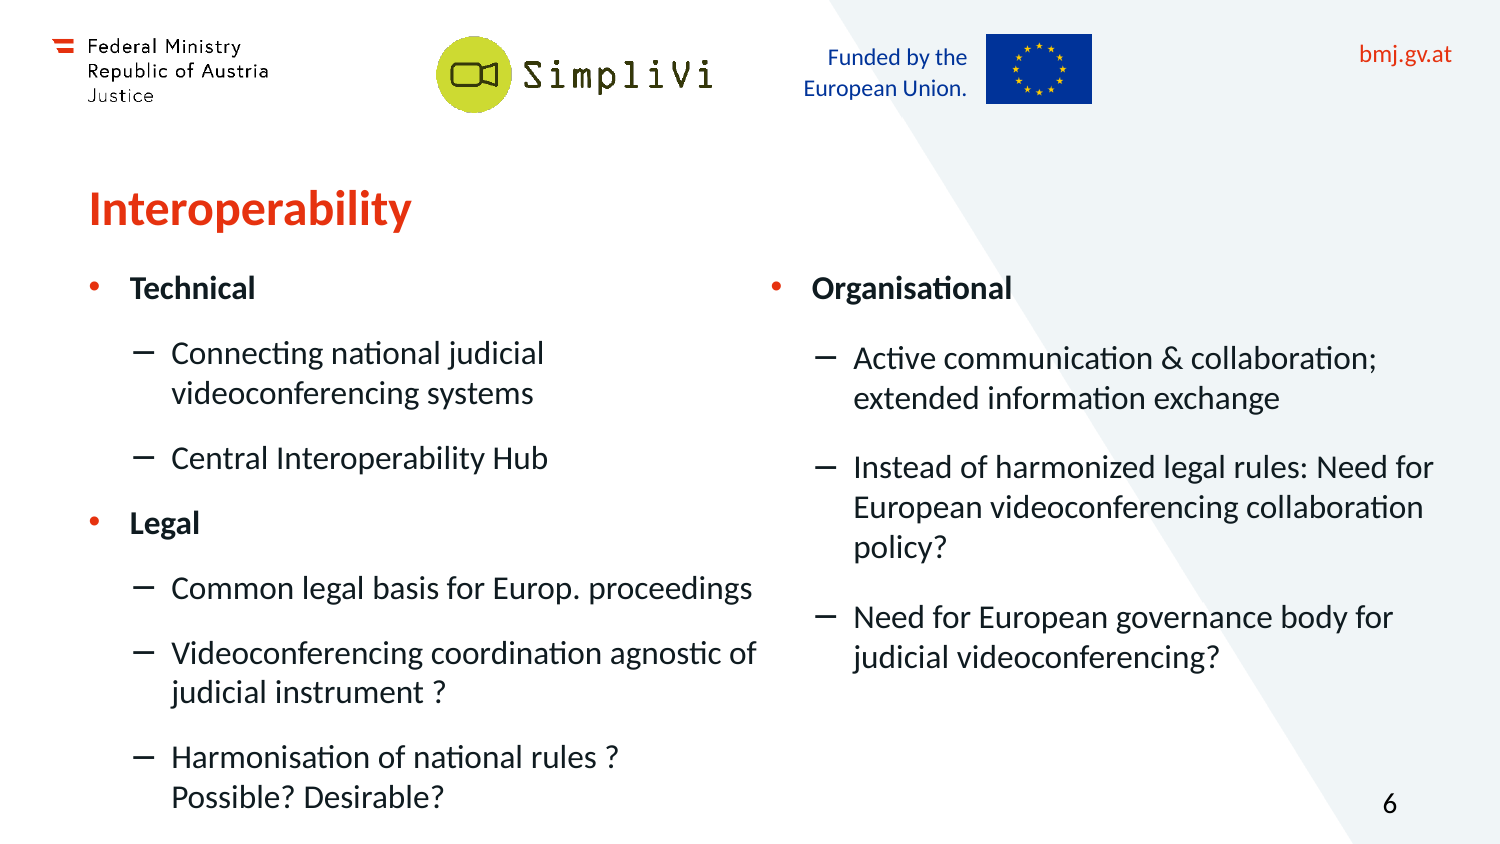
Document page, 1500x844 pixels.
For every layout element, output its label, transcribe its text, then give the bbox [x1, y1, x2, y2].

list Technical Connecting national judicial videoconferencing systems Central Interoperability Hub Legal Common legal basis for Europ. proceedings Videoconferencing coordination agnostic of judicial instrument ? Harmonisation of national rules ? Possible? Desirable? [88, 266, 780, 819]
text_box Organisational Active communication & collaboration; extended information exchange Instead of harmonized legal rules: Need for European videoconferencing collaboration policy? Need for European governance body for judicial videoconferencing? [770, 266, 1462, 756]
slide_number 6 [1263, 785, 1398, 819]
picture [0, 0, 1500, 844]
title Interoperability [88, 173, 1398, 266]
